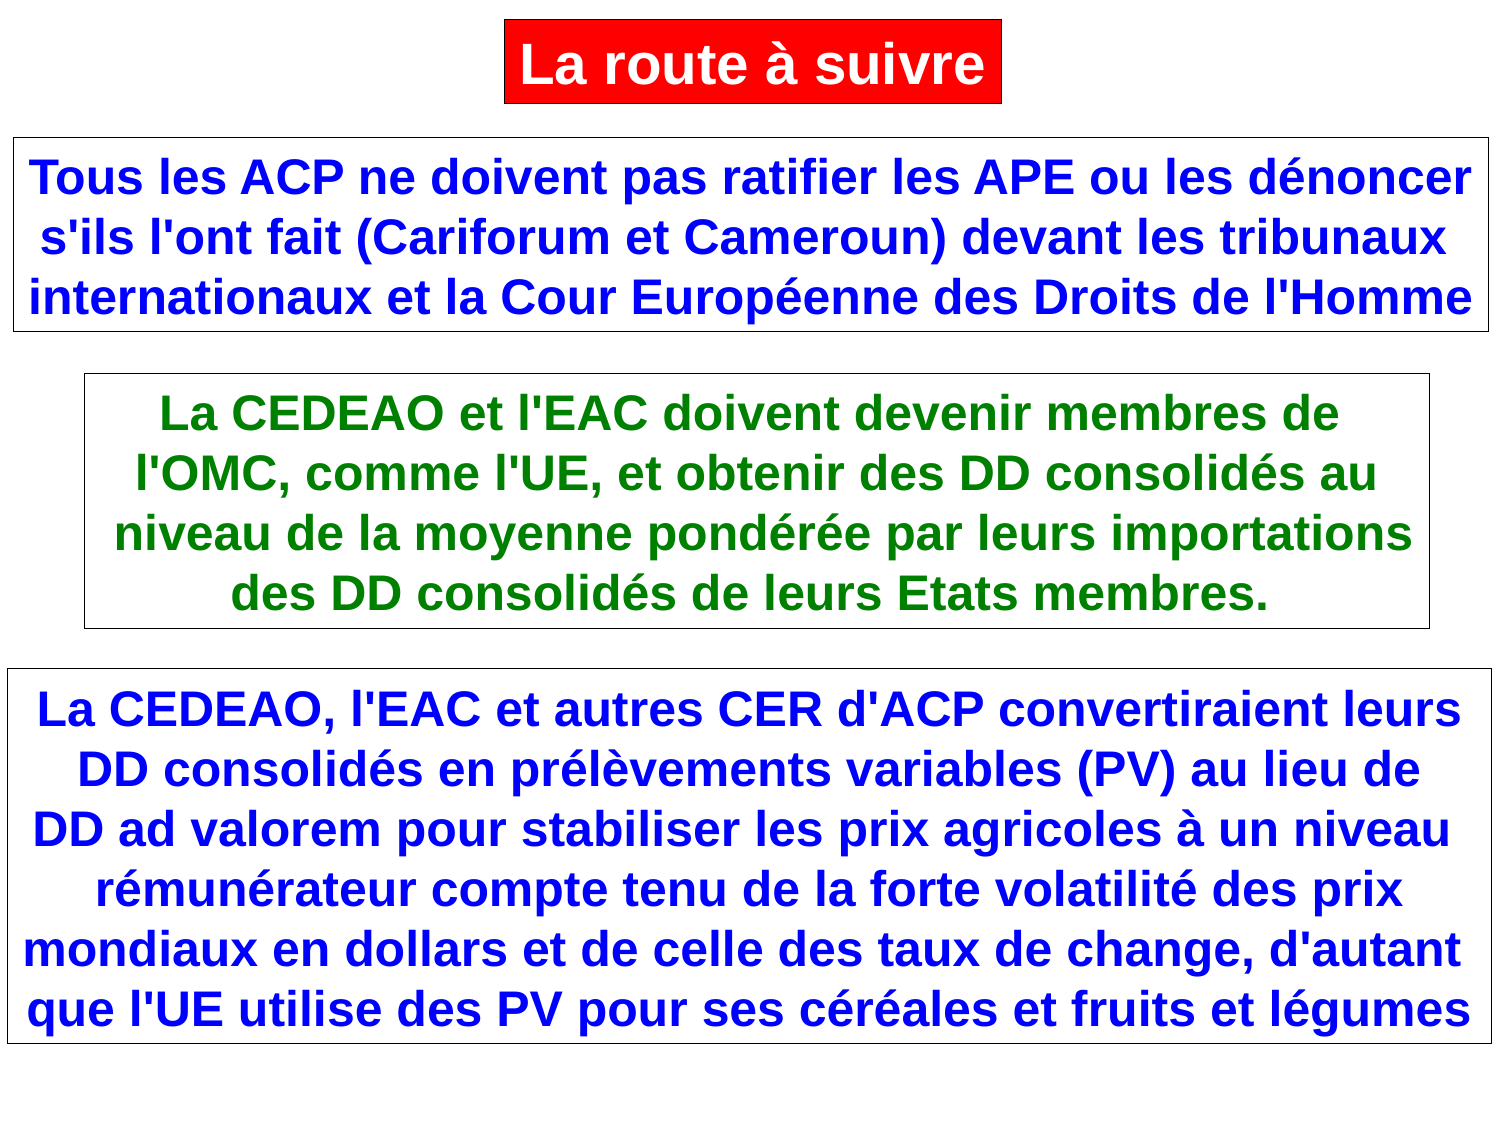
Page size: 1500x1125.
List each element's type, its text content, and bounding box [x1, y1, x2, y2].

text_box La route à suivre [504, 19, 1002, 104]
text_box La CEDEAO et l'EAC doivent devenir membres de l'OMC, comme l'UE, et obtenir des DD consolidés au niveau de la moyenne pondérée par leurs importations des DD consolidés de leurs Etats membres. [84, 373, 1430, 629]
text_box La CEDEAO, l'EAC et autres CER d'ACP convertiraient leurs DD consolidés en prélèvements variables (PV) au lieu de DD ad valorem pour stabiliser les prix agricoles à un niveau rémunérateur compte tenu de la forte volatilité des prix mondiaux en dollars et de celle des taux de change, d'autant que l'UE utilise des PV pour ses céréales et fruits et légumes [7, 668, 1492, 1044]
text_box Tous les ACP ne doivent pas ratifier les APE ou les dénoncer s'ils l'ont fait (Cariforum et Cameroun) devant les tribunaux internationaux et la Cour Européenne des Droits de l'Homme [13, 137, 1489, 332]
